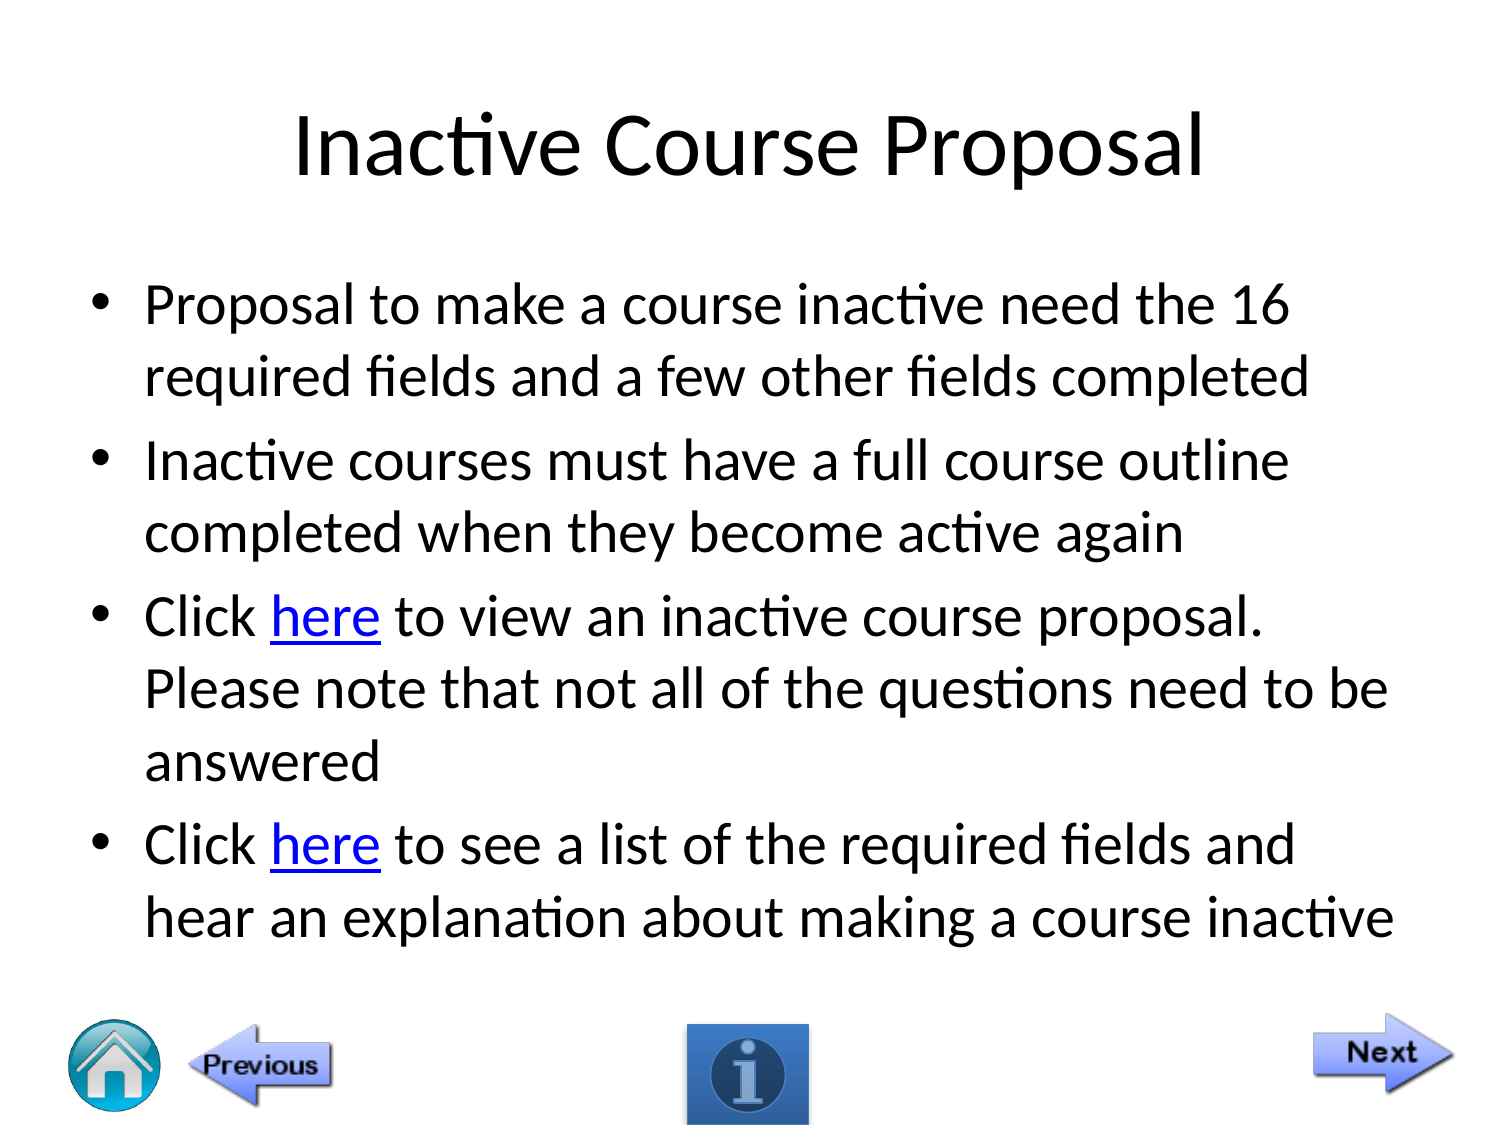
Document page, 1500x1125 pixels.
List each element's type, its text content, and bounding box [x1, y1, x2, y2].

picture [1312, 1012, 1460, 1100]
picture [62, 1012, 166, 1116]
text_box [687, 1024, 809, 1125]
list Proposal to make a course inactive need the 16 required fields and a few other fields completed Inactive courses must have a full course outline completed when they become active again Click here to view an inactive course proposal. Please note that not all of the questions need to be answered Click here to see a list of the required fields and hear an explanation about making a course inactive [75, 257, 1425, 1000]
picture [187, 1023, 338, 1113]
title Inactive Course Proposal [75, 45, 1425, 233]
